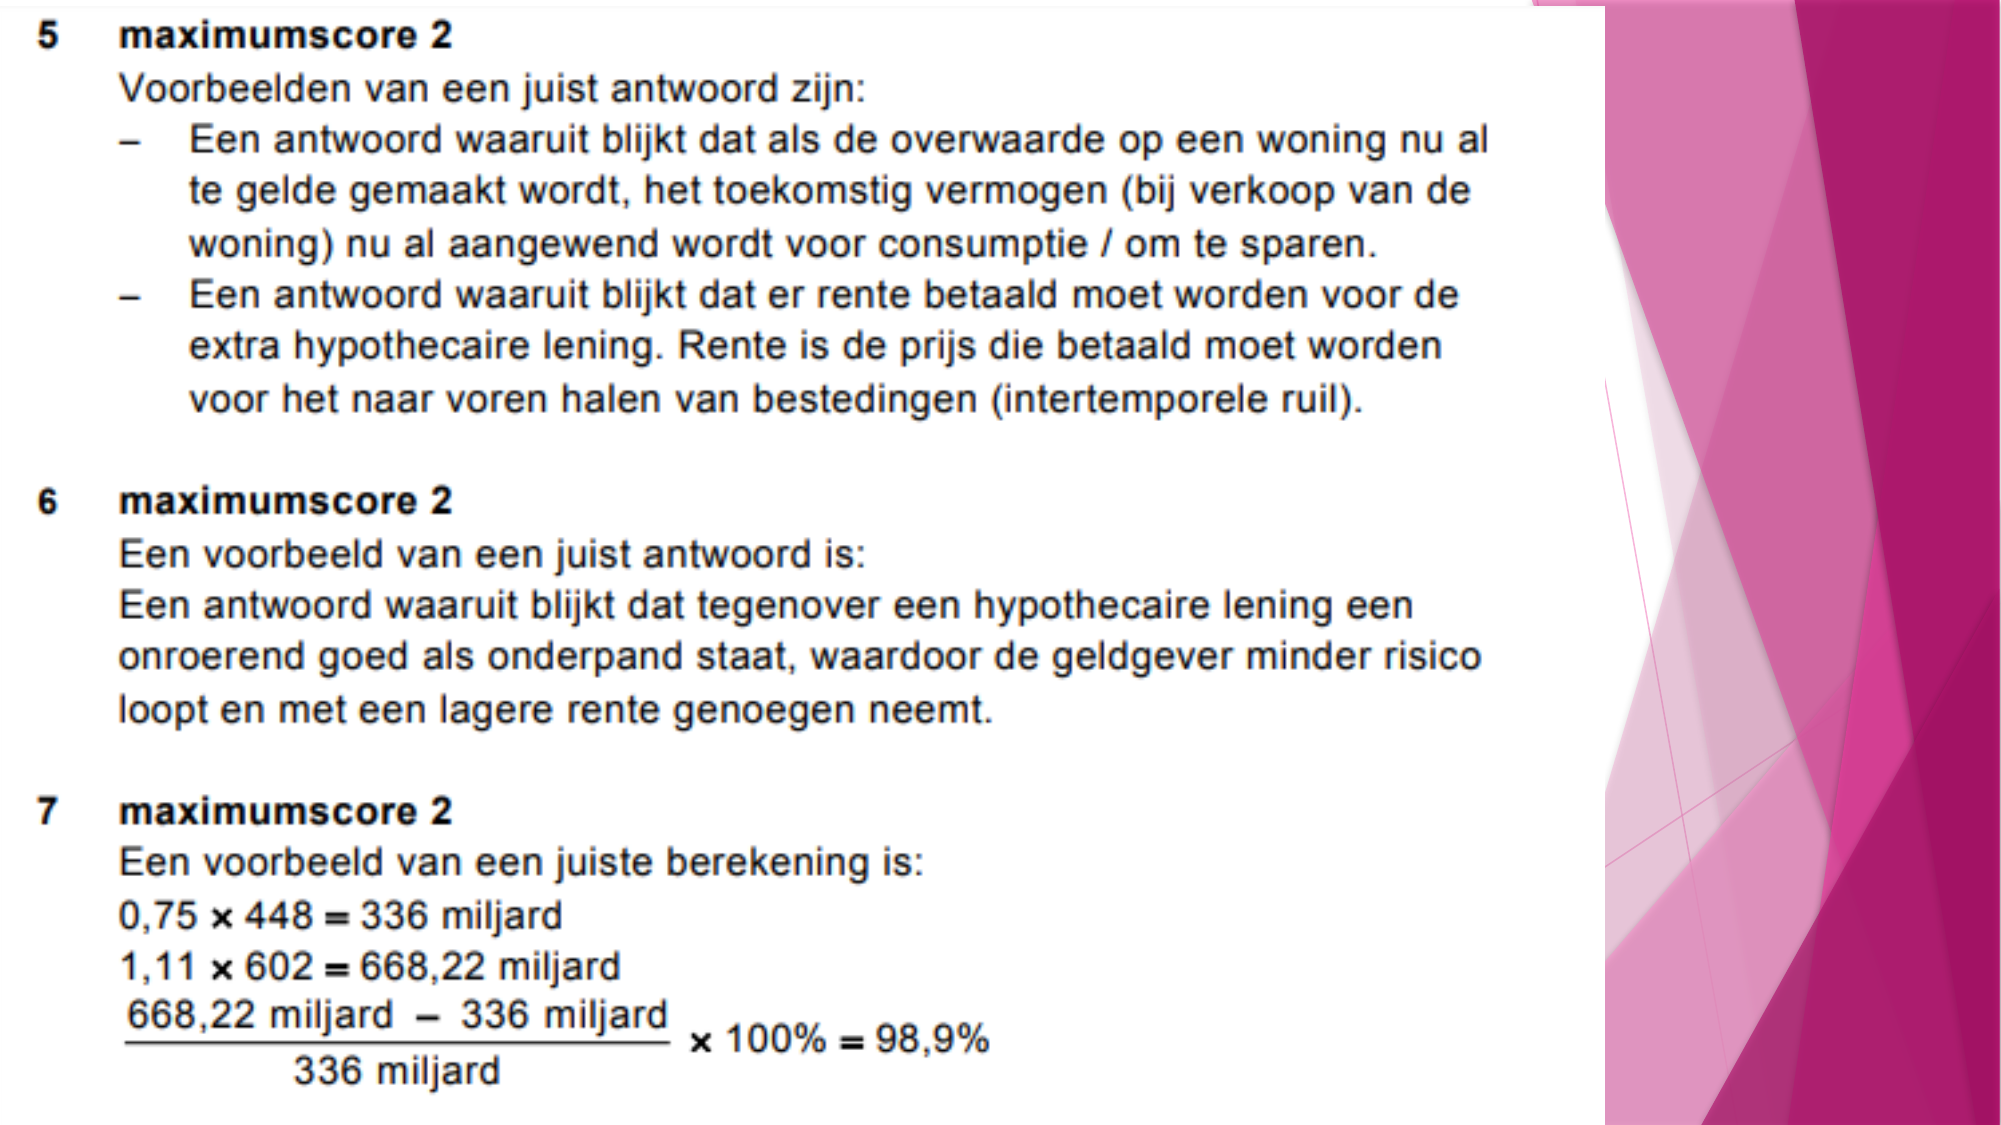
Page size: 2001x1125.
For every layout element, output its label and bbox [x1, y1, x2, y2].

picture [0, 6, 1605, 1125]
